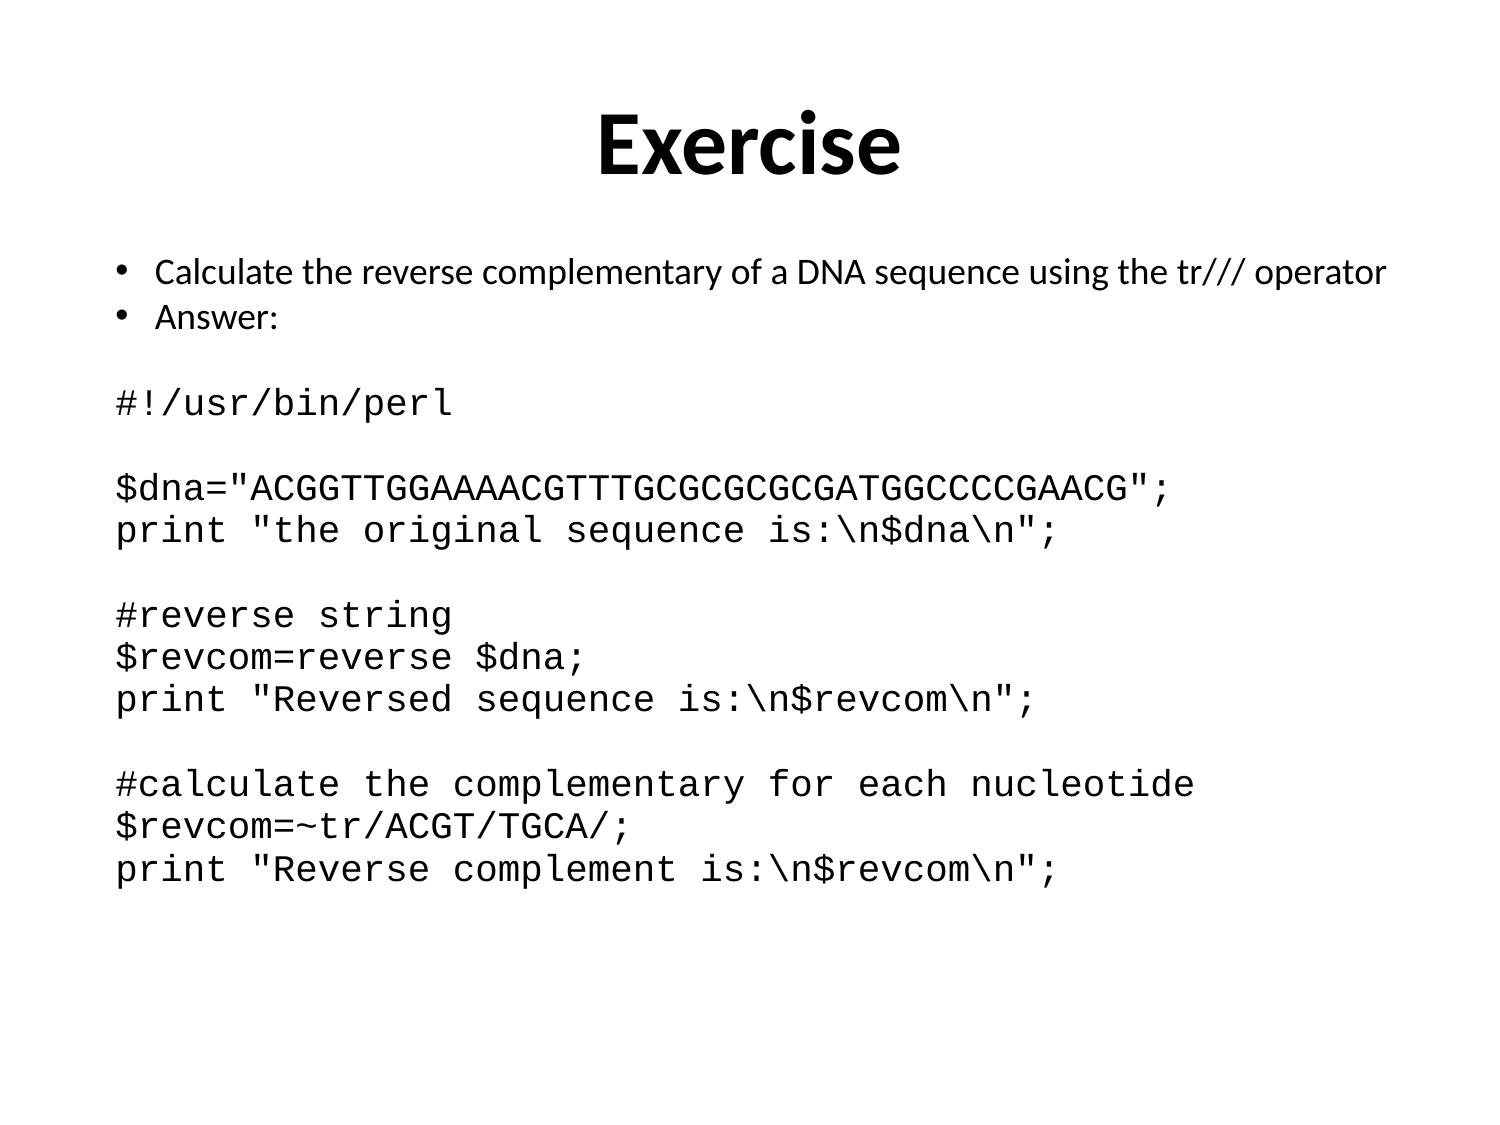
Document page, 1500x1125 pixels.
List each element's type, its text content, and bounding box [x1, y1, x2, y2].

title Exercise [74, 51, 1425, 226]
text_box Calculate the reverse complementary of a DNA sequence using the tr/// operator Answer: #!/usr/bin/perl $dna="ACGGTTGGAAAACGTTTGCGCGCGCGATGGCCCCGAACG"; print "the original sequence is:\n$dna\n"; #reverse string $revcom=reverse $dna; print "Reversed sequence is:\n$revcom\n"; #calculate the complementary for each nucleotide $revcom=~tr/ACGT/TGCA/; print "Reverse complement is:\n$revcom\n"; [101, 238, 1349, 919]
